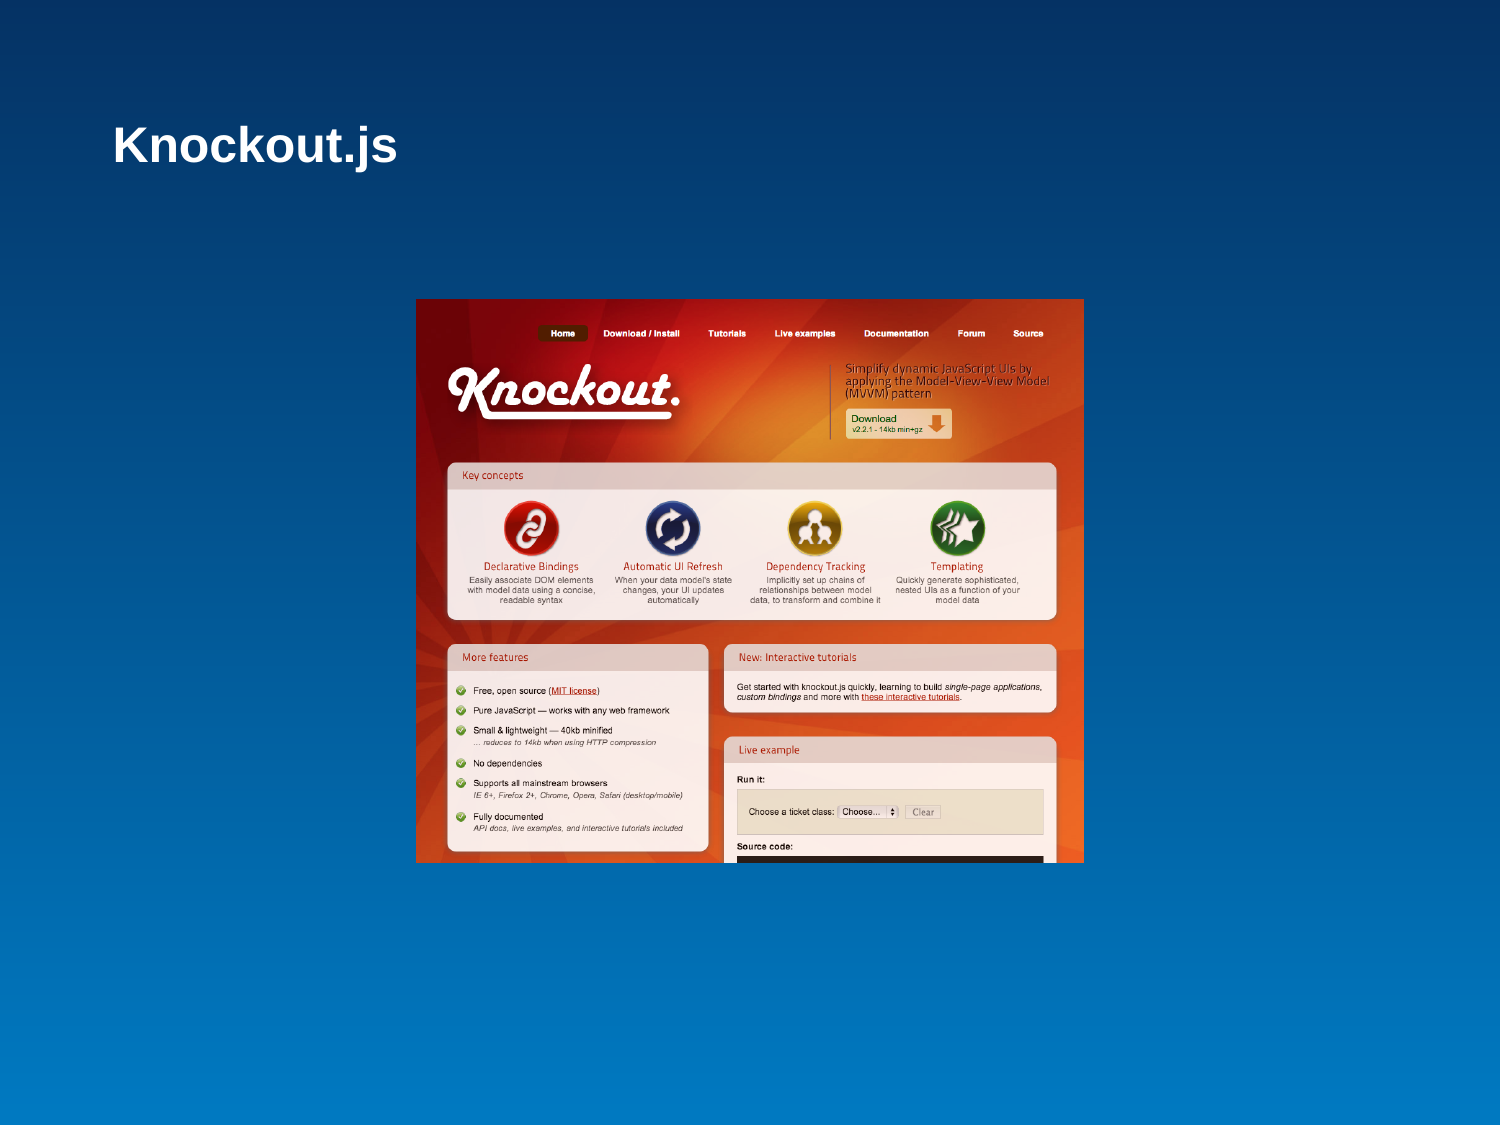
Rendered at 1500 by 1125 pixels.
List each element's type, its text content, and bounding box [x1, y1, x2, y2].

title Knockout.js [112, 111, 1388, 173]
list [149, 299, 1351, 863]
